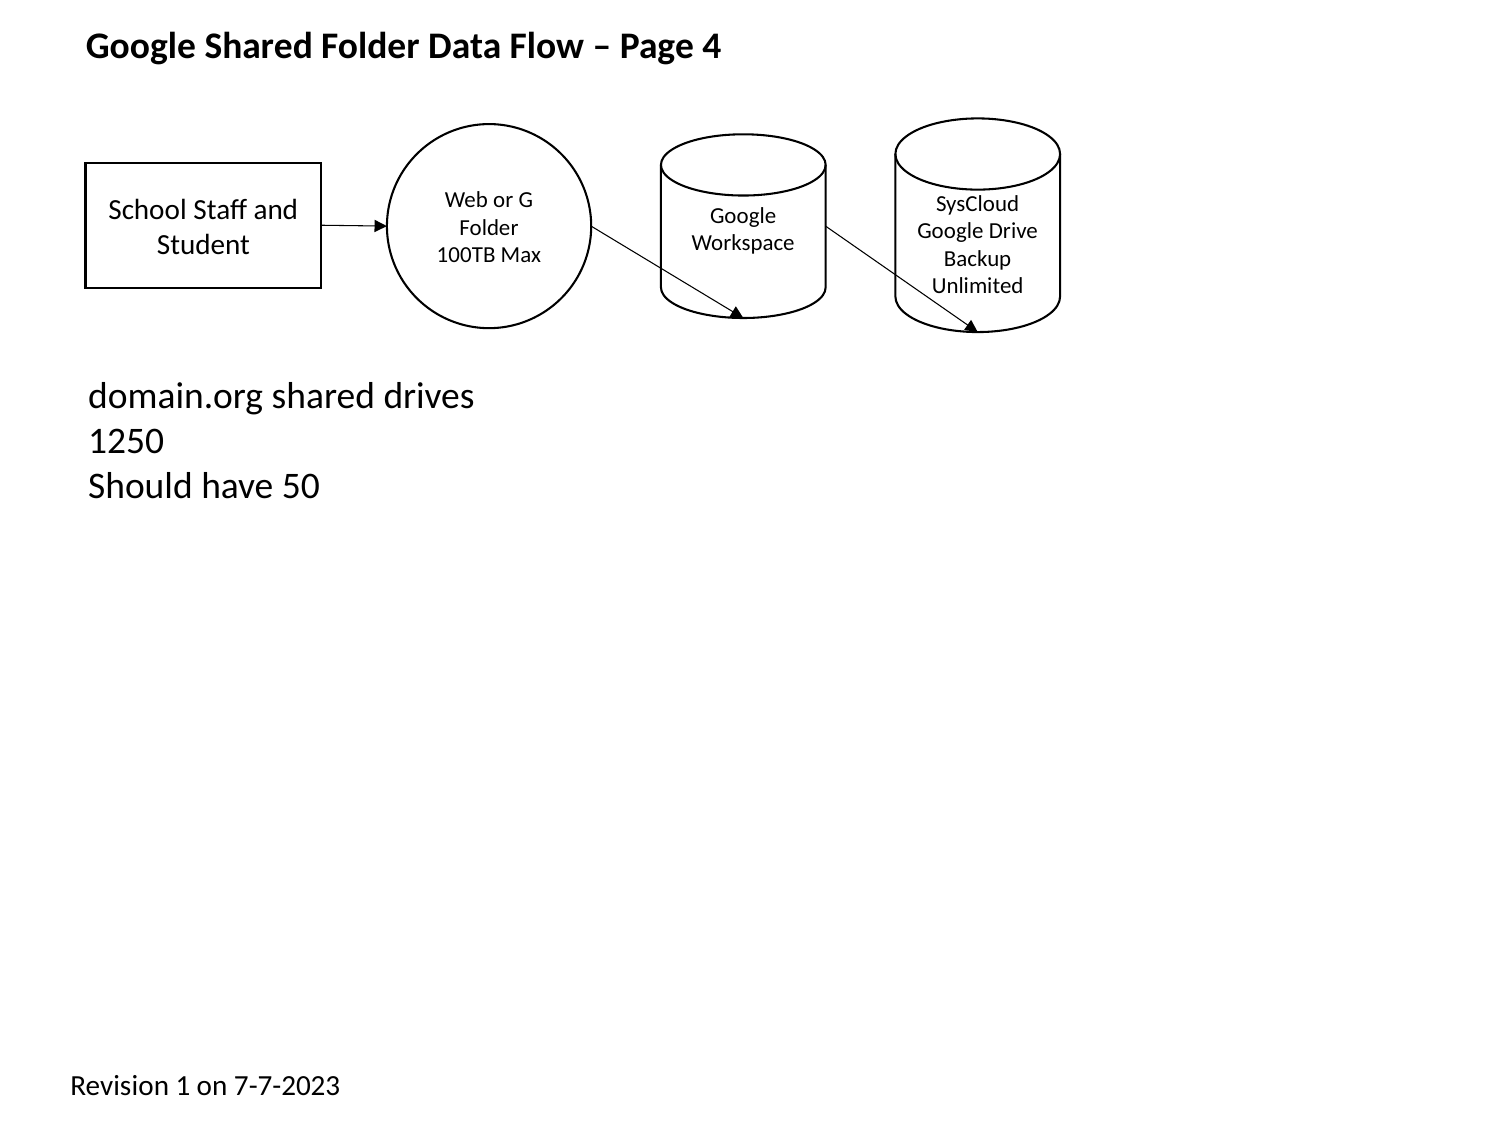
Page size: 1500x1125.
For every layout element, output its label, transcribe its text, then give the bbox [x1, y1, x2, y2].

text_box School Staff and Student [84, 162, 322, 289]
text_box Revision 1 on 7-7-2023 [55, 1059, 431, 1109]
text_box Google Shared Folder Data Flow – Page 4 [71, 13, 840, 74]
text_box domain.org shared drives 1250 Should have 50 [73, 363, 491, 513]
text_box Google Workspace [659, 133, 827, 320]
text_box SysCloud Google Drive Backup Unlimited [894, 117, 1062, 334]
text_box Web or G Folder 100TB Max [385, 123, 593, 330]
